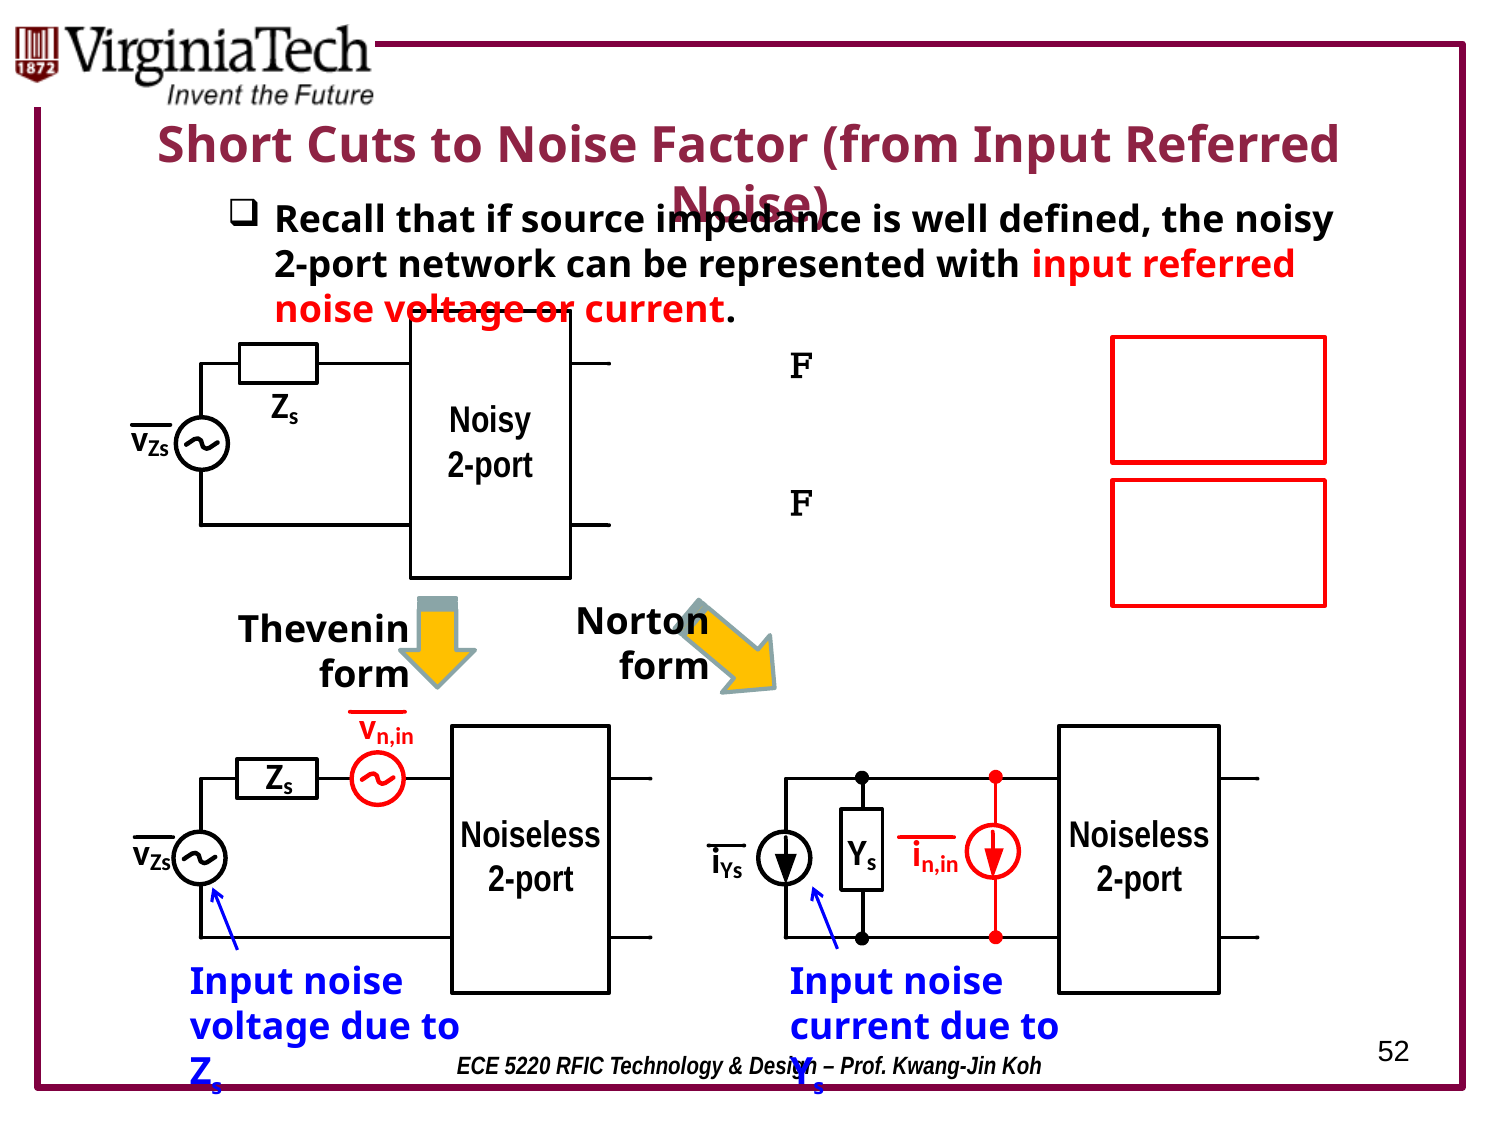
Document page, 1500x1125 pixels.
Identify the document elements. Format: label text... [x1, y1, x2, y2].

text_box [1271, 335, 1327, 465]
slide_number 52 [1074, 1024, 1425, 1103]
text_box Recall that if source impedance is well defined, the noisy 2-port network can be represented with input referred noise voltage or current. [212, 187, 1388, 338]
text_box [112, 302, 1267, 1001]
picture [15, 24, 375, 107]
text_box Input noise current due to Ys [774, 1009, 1113, 1106]
text_box [1271, 478, 1327, 608]
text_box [812, 886, 838, 950]
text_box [212, 887, 238, 951]
title Short Cuts to Noise Factor (from Input Referred Noise) [75, 104, 1425, 213]
text_box Input noise voltage due to Zs [174, 1009, 513, 1106]
